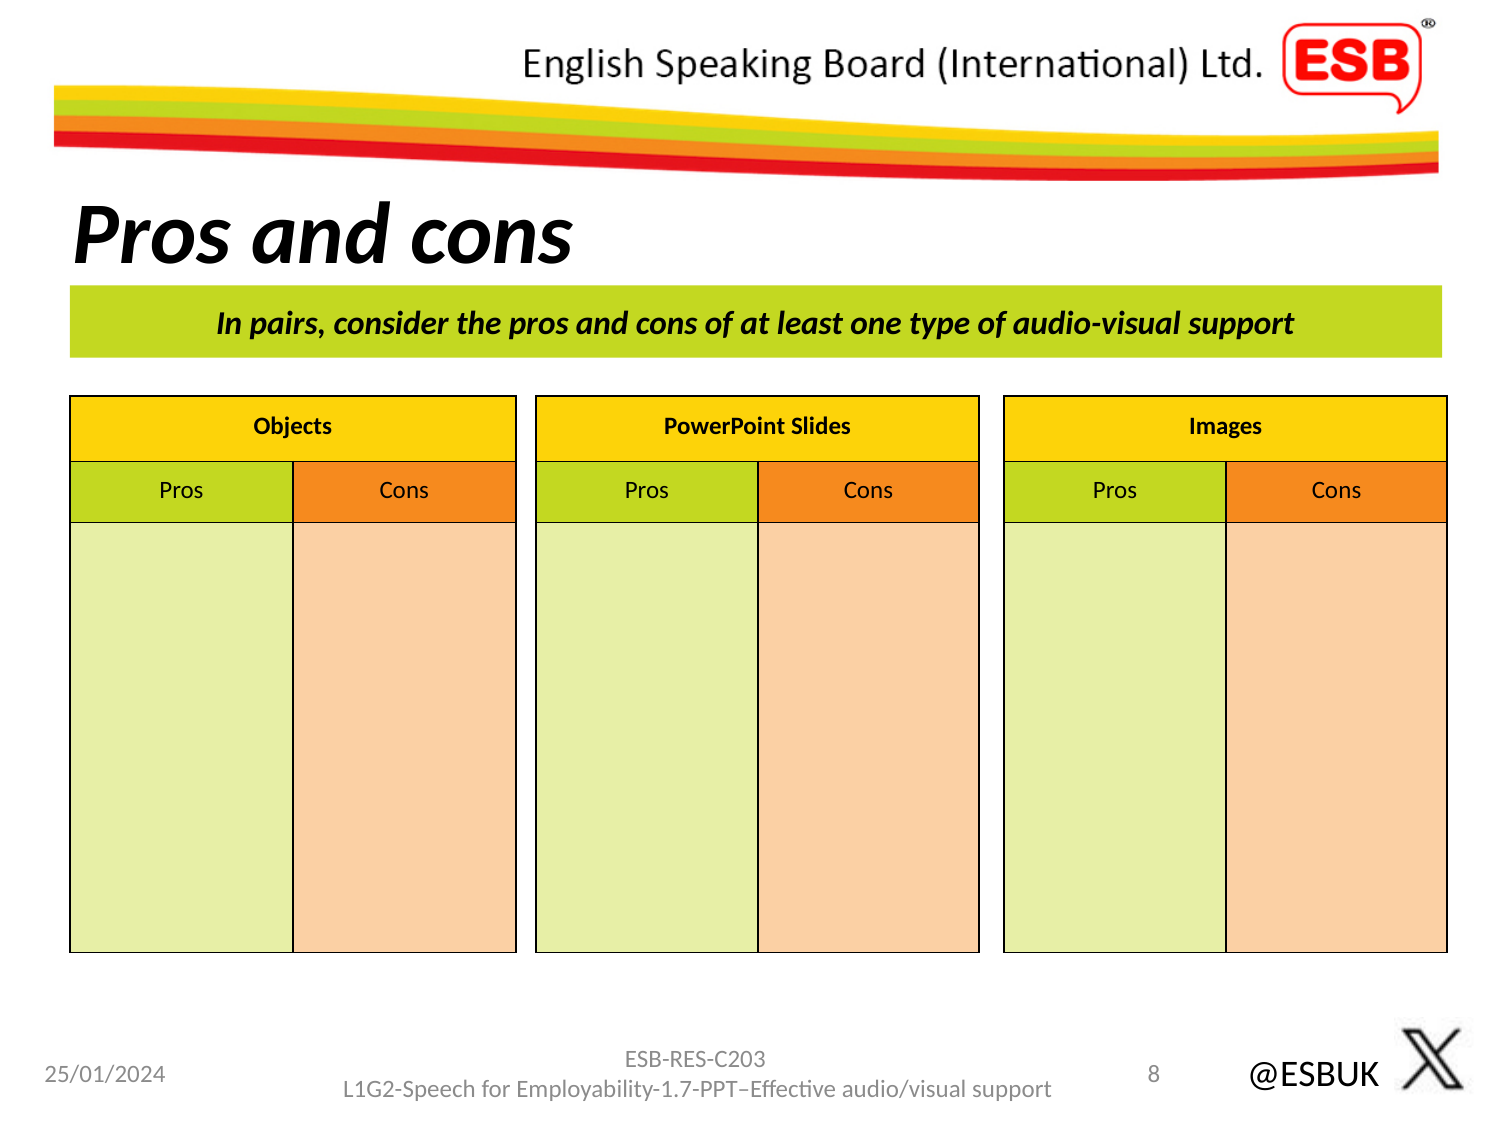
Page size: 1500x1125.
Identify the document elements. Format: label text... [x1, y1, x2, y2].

table_cell [1227, 523, 1446, 952]
text_box In pairs, consider the pros and cons of at least one type of audio-visual support [69, 284, 1443, 359]
table_header Images [1005, 397, 1446, 461]
table_cell Pros [537, 462, 757, 522]
slide_number 8 [930, 1042, 1176, 1103]
title Pros and cons [57, 179, 1352, 290]
table_cell Pros [71, 462, 292, 522]
table_cell Cons [1227, 462, 1446, 522]
table_cell Cons [294, 462, 515, 522]
table_cell [294, 523, 515, 952]
table_cell Cons [759, 462, 978, 522]
table_cell [537, 523, 757, 952]
table_header Objects [71, 397, 515, 461]
table_cell [71, 523, 292, 952]
picture [0, 0, 1500, 189]
footer ESB-RES-C203 L1G2-Speech for Employability-1.7-PPT–Effective audio/visual support [294, 1042, 930, 1103]
table_cell [759, 523, 978, 952]
picture [1393, 1017, 1476, 1102]
table_header PowerPoint Slides [537, 397, 978, 461]
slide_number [29, 1042, 294, 1103]
table_cell [1005, 523, 1225, 952]
table_cell Pros [1005, 462, 1225, 522]
